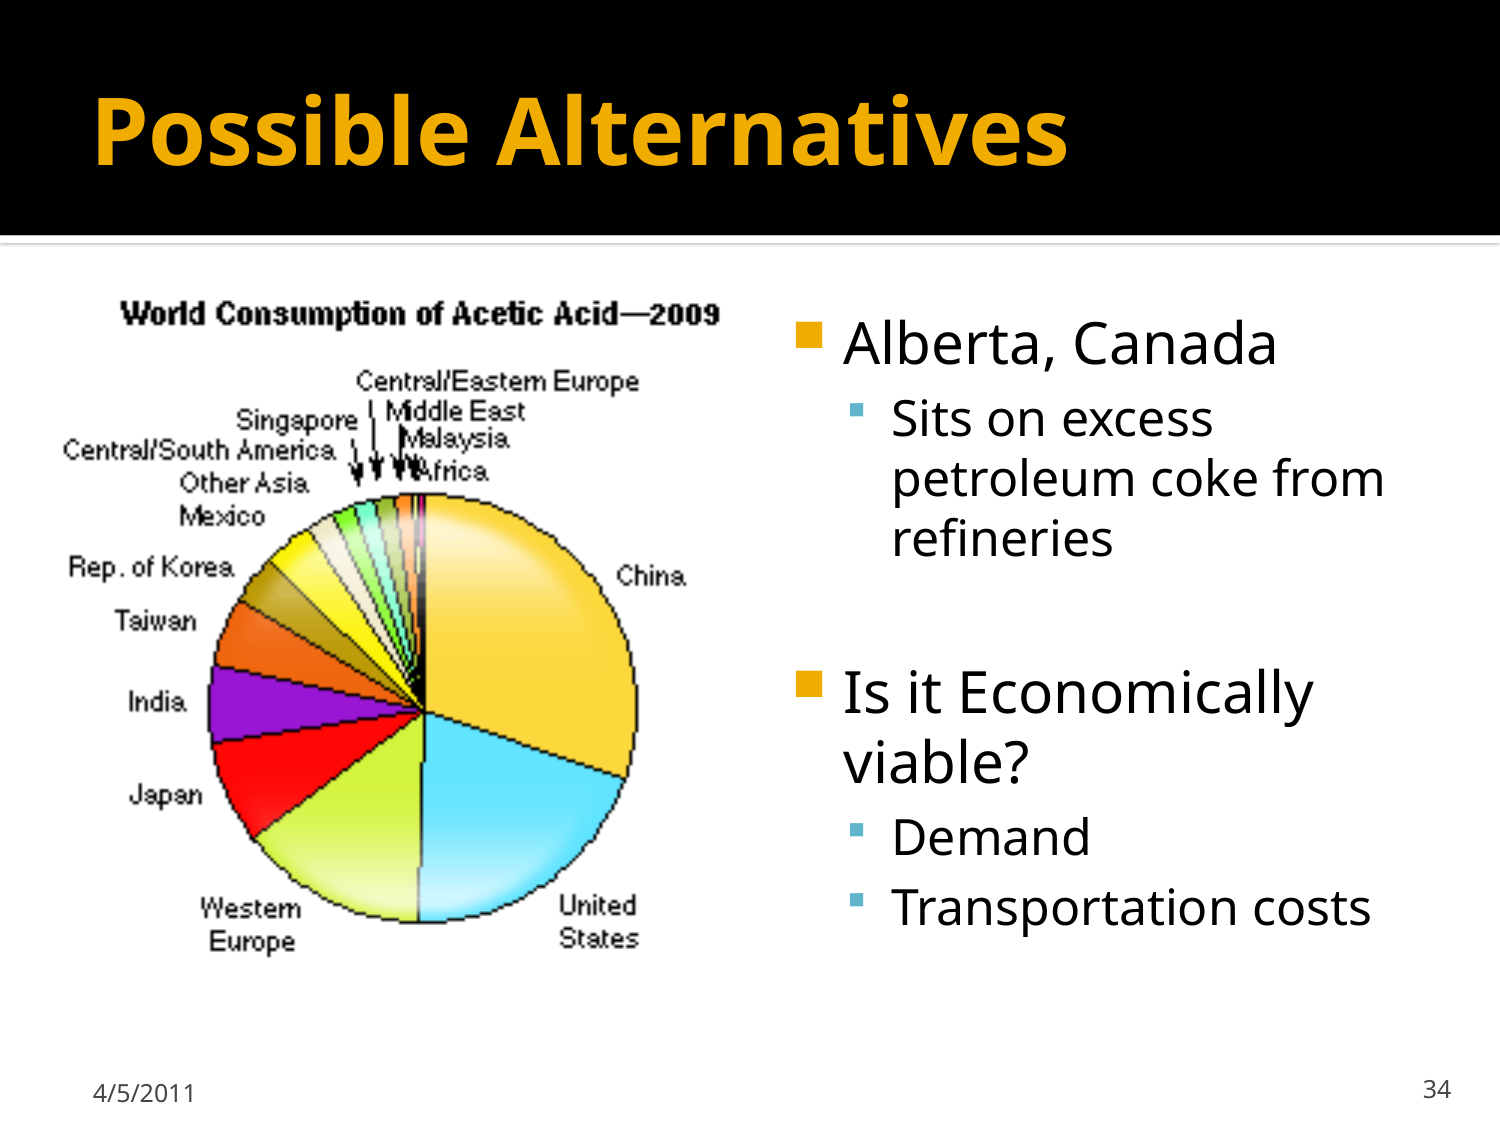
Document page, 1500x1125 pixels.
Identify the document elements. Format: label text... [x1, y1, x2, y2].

list Alberta, Canada Sits on excess petroleum coke from refineries Is it Economically viable? Demand Transportation costs [762, 291, 1425, 1050]
slide_number 34 [1345, 1062, 1467, 1108]
picture [49, 287, 738, 973]
title Possible Alternatives [75, 24, 1425, 231]
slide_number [75, 1062, 425, 1108]
